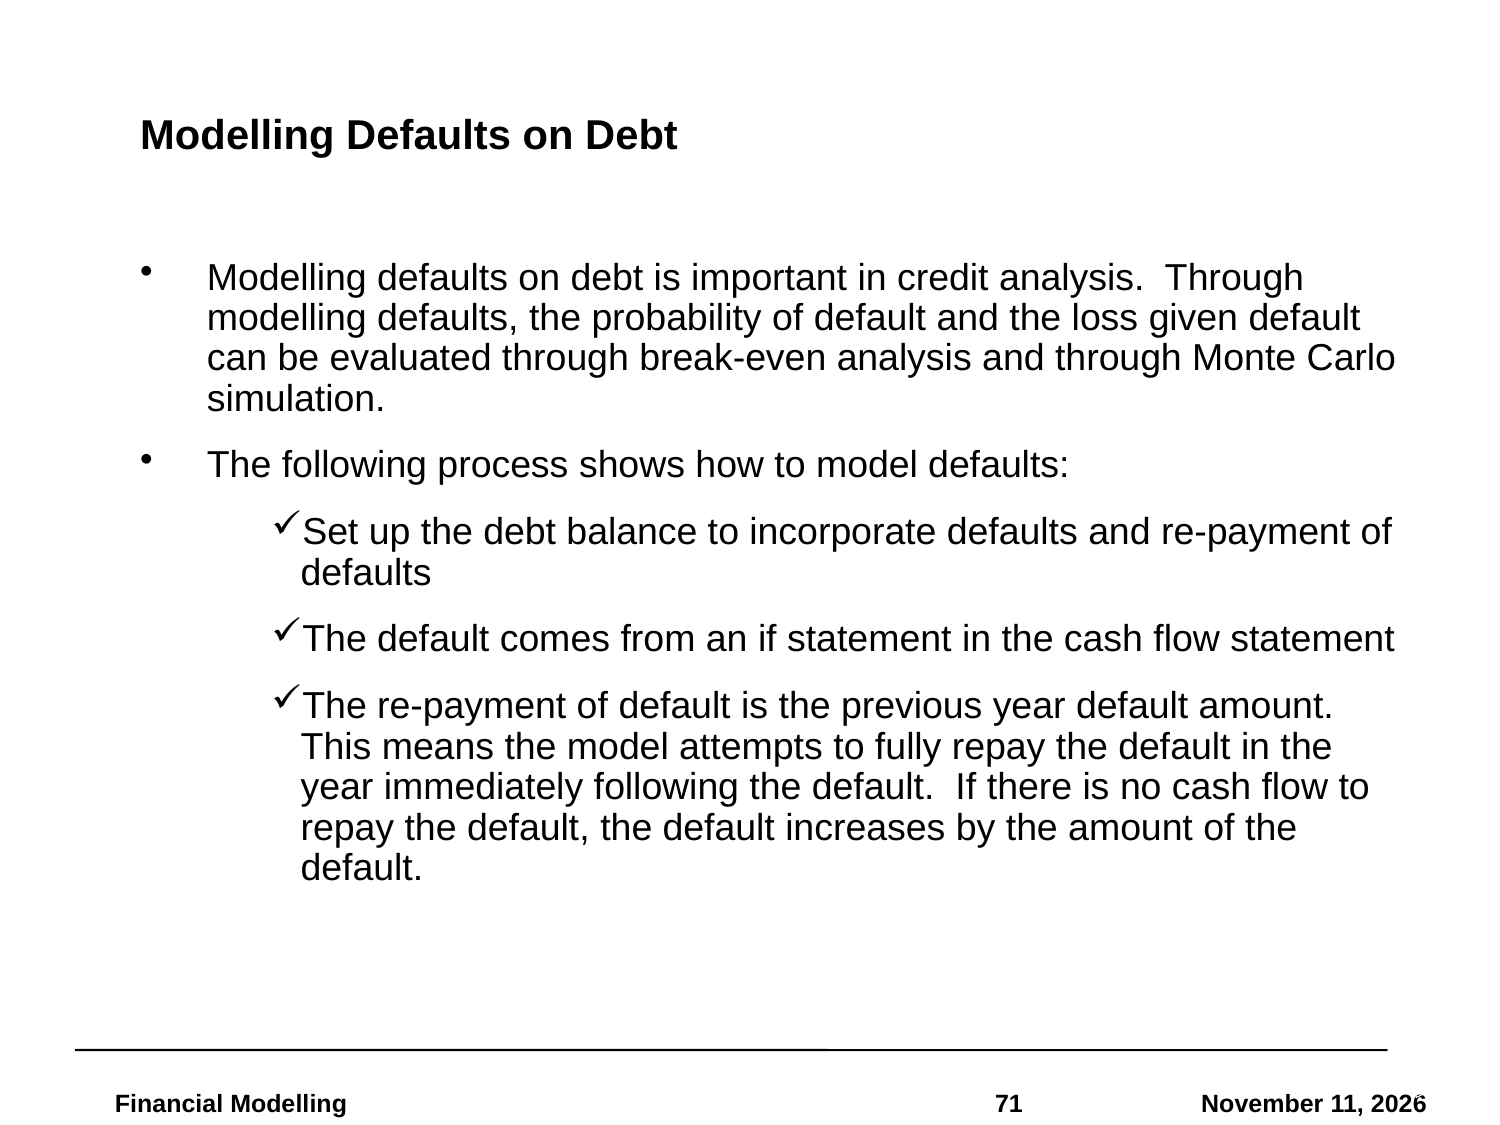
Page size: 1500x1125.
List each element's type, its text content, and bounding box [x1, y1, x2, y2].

title Modelling Defaults on Debt [124, 99, 1413, 226]
list Modelling defaults on debt is important in credit analysis. Through modelling defaults, the probability of default and the loss given default can be evaluated through break-even analysis and through Monte Carlo simulation. The following process shows how to model defaults: Set up the debt balance to incorporate defaults and re-payment of defaults The default comes from an if statement in the cash flow statement The re-payment of default is the previous year default amount. This means the model attempts to fully repay the default in the year immediately following the default. If there is no cash flow to repay the default, the default increases by the amount of the default. [124, 249, 1413, 1001]
